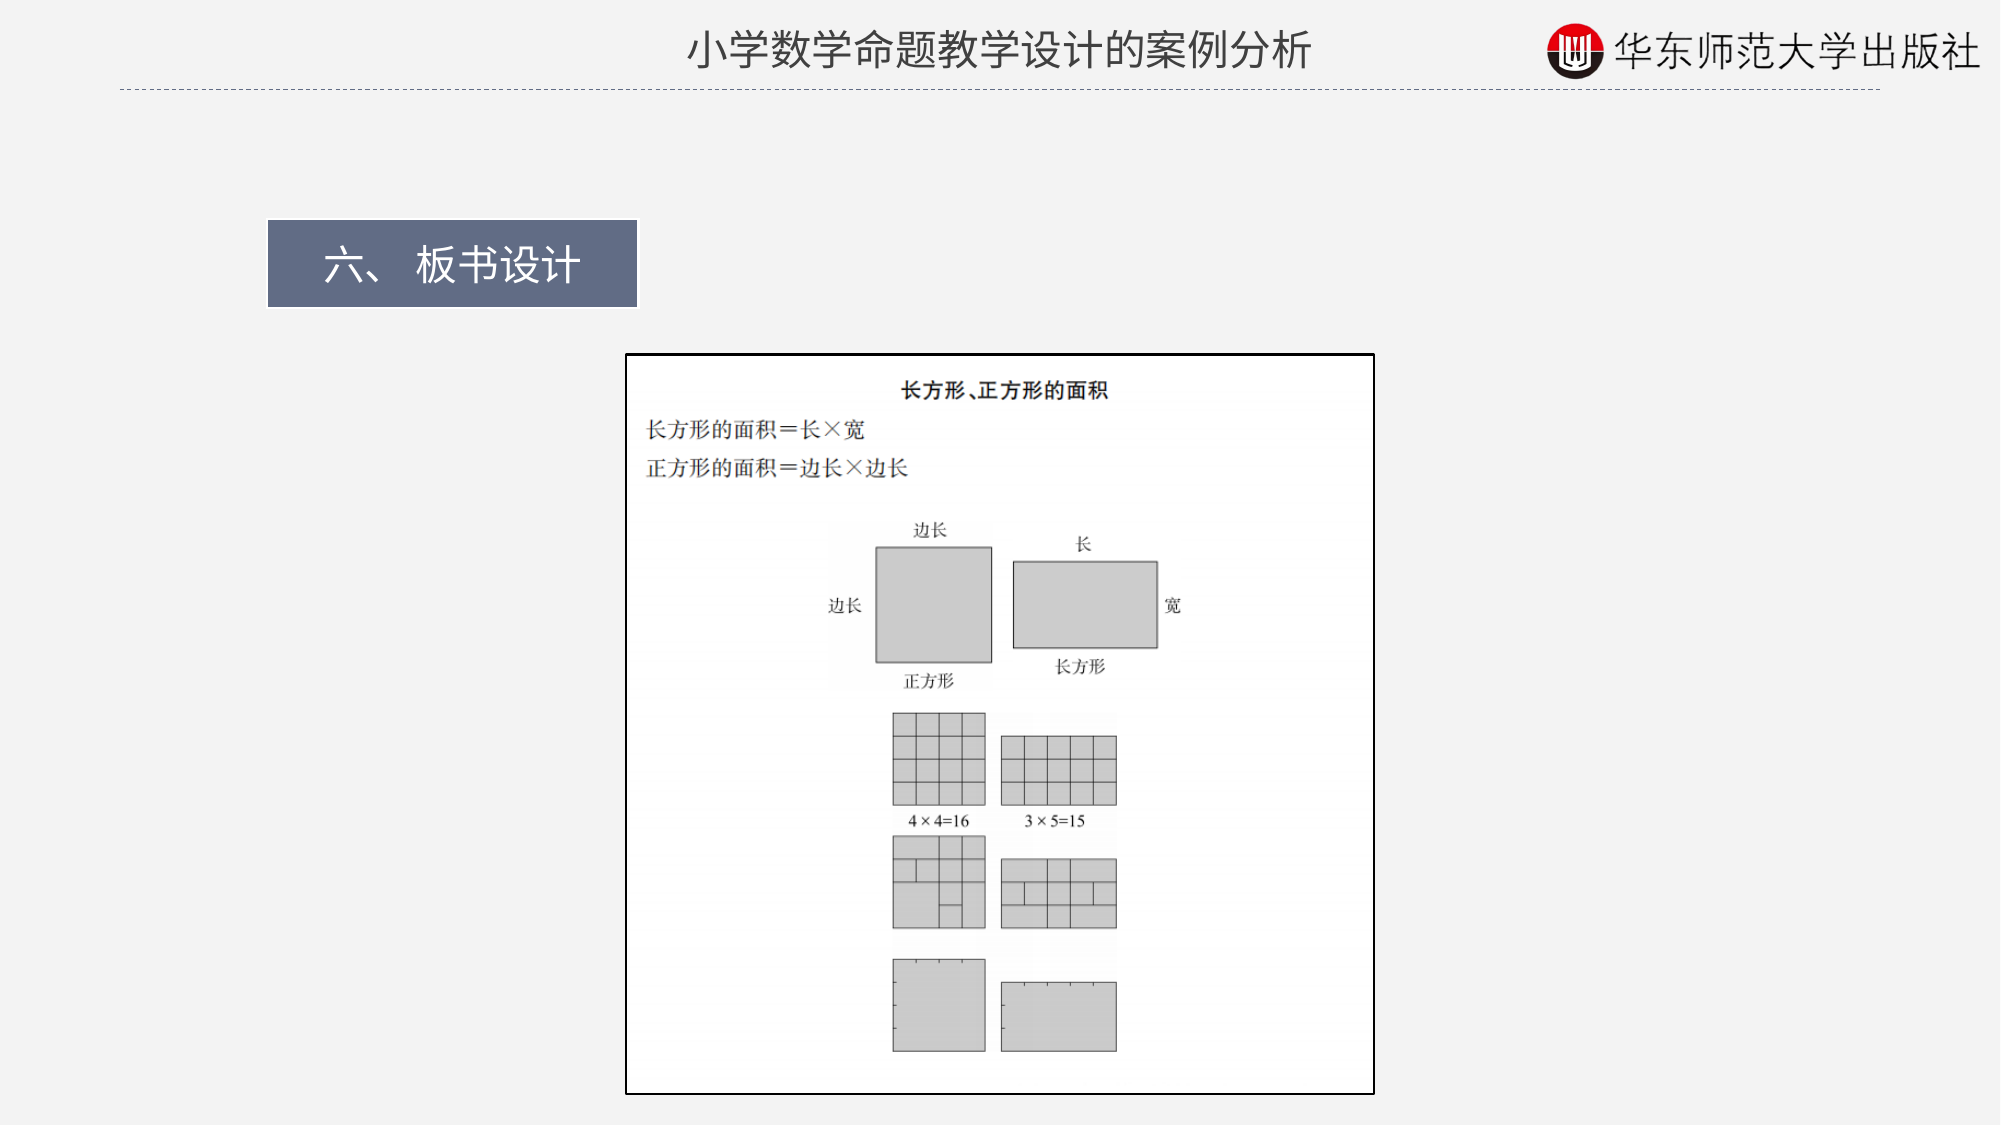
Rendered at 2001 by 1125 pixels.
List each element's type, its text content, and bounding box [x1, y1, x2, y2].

text_box 六、 板书设计 [266, 218, 640, 309]
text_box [1536, 13, 1989, 83]
picture [626, 355, 1374, 1093]
text_box 小学数学命题教学设计的案例分析 [680, 23, 1320, 74]
